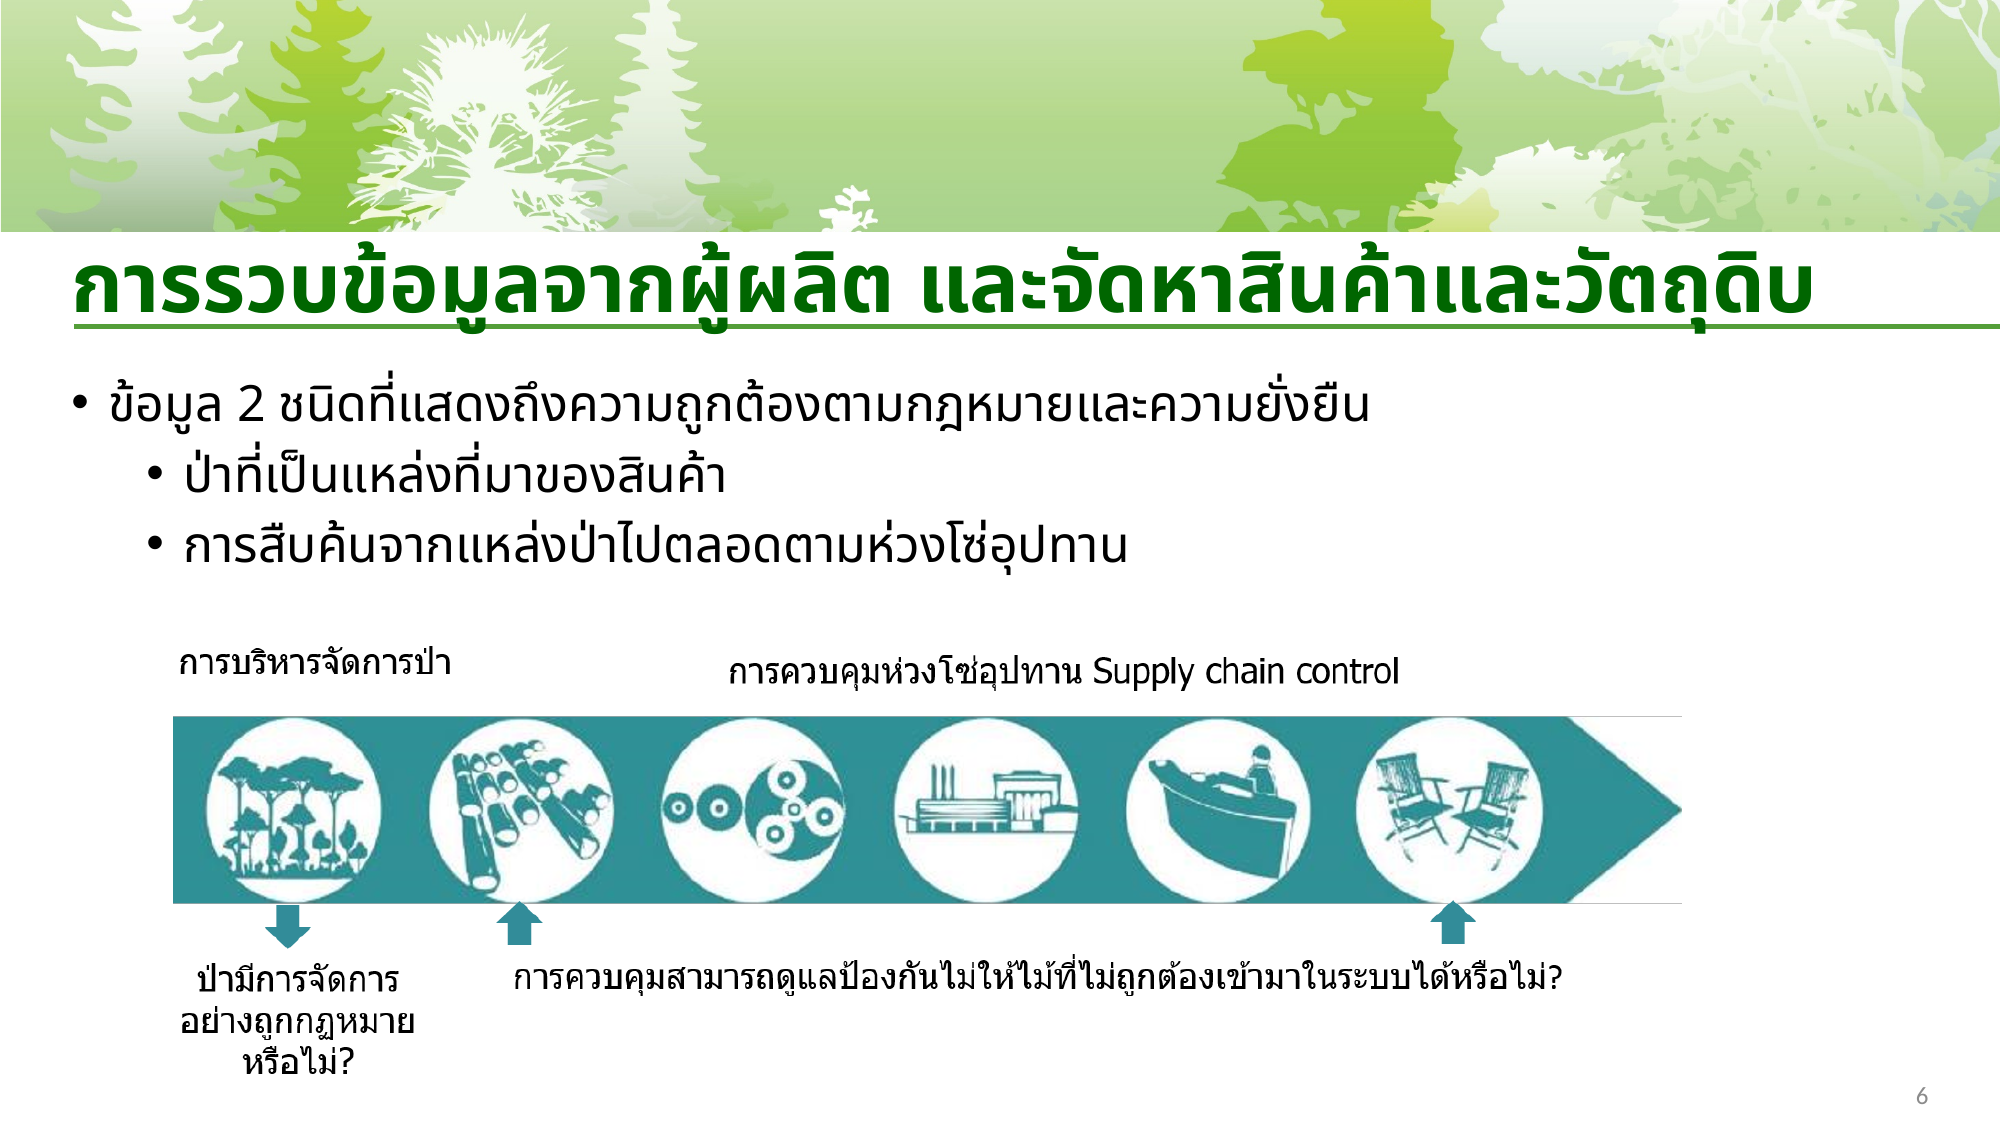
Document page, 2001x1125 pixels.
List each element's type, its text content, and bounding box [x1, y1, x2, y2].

picture [157, 628, 1682, 1102]
picture [0, 0, 2000, 232]
list ข้อมูล 2 ชนิดที่แสดงถึงความถูกต้องตามกฎหมายและความยั่งยืน ป่าที่เป็นแหล่งที่มาของสินค้า การสืบค้นจากแหล่งป่าไปตลอดตามห่วงโซ่อุปทาน [56, 364, 1944, 1066]
title การรวบข้อมูลจากผู้ผลิต และจัดหาสินค้าและวัตถุดิบ [56, 191, 1943, 364]
slide_number 6 [1493, 1065, 1944, 1125]
